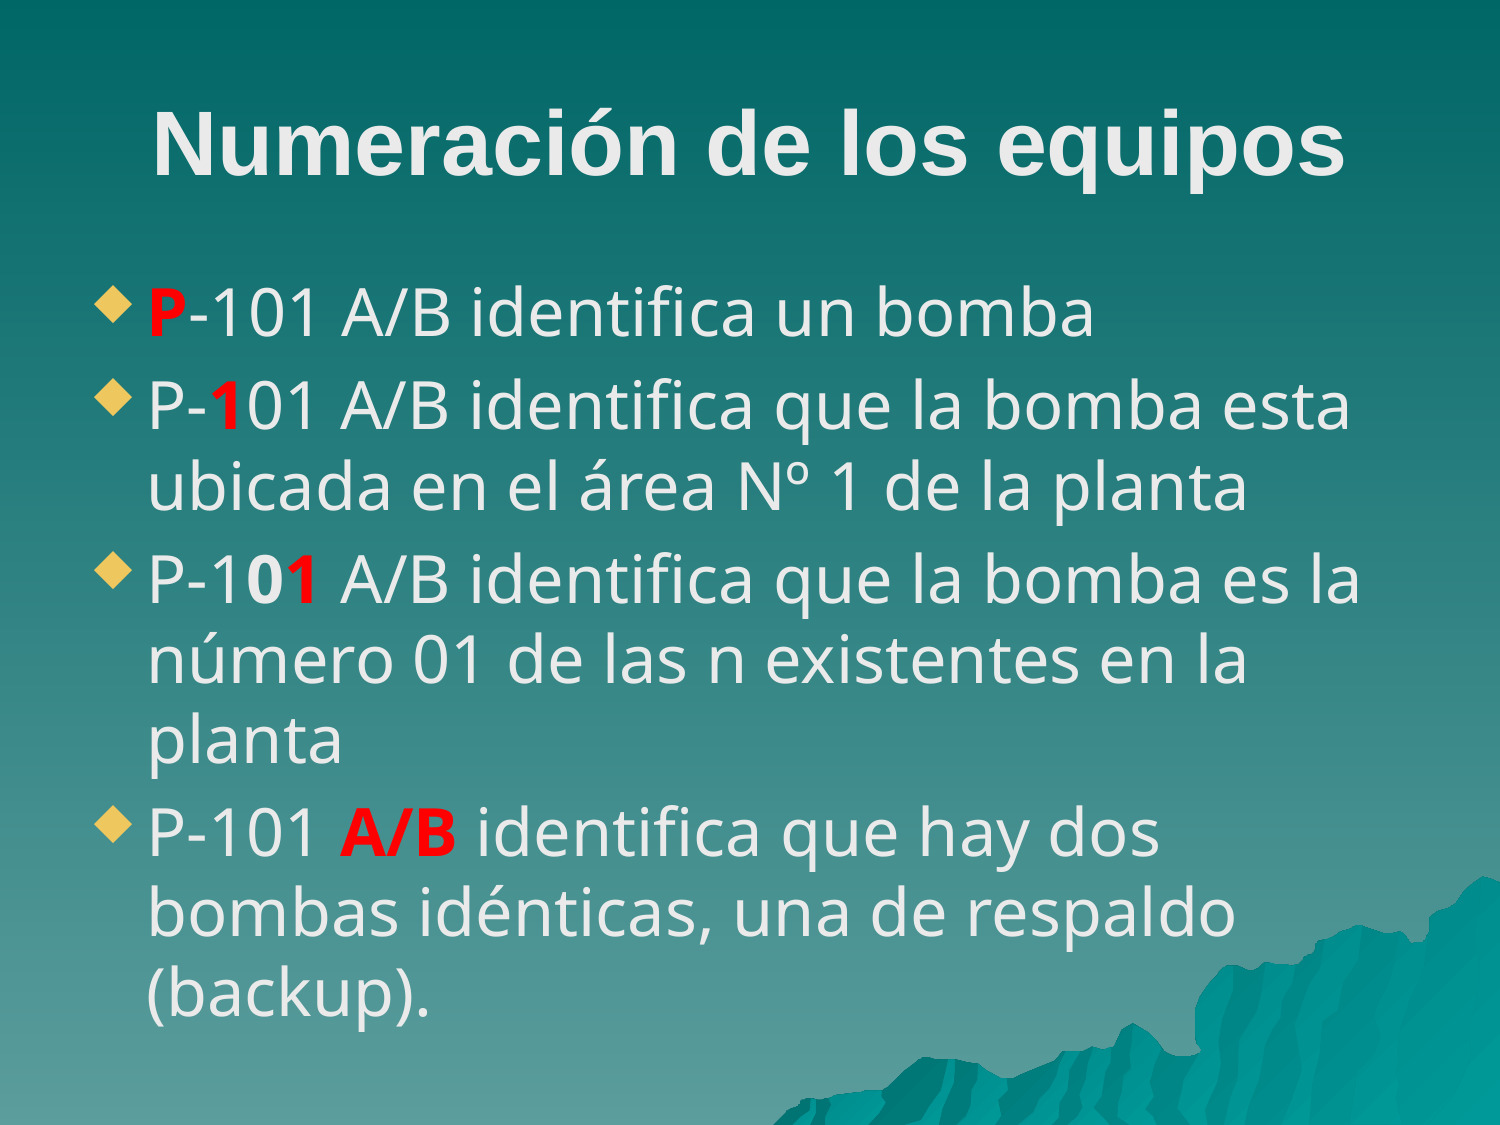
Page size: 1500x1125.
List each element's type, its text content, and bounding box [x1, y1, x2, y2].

title Numeración de los equipos [74, 45, 1426, 233]
list P-101 A/B identifica un bomba P-101 A/B identifica que la bomba esta ubicada en el área Nº 1 de la planta P-101 A/B identifica que la bomba es la número 01 de las n existentes en la planta P-101 A/B identifica que hay dos bombas idénticas, una de respaldo (backup). [74, 262, 1426, 1006]
